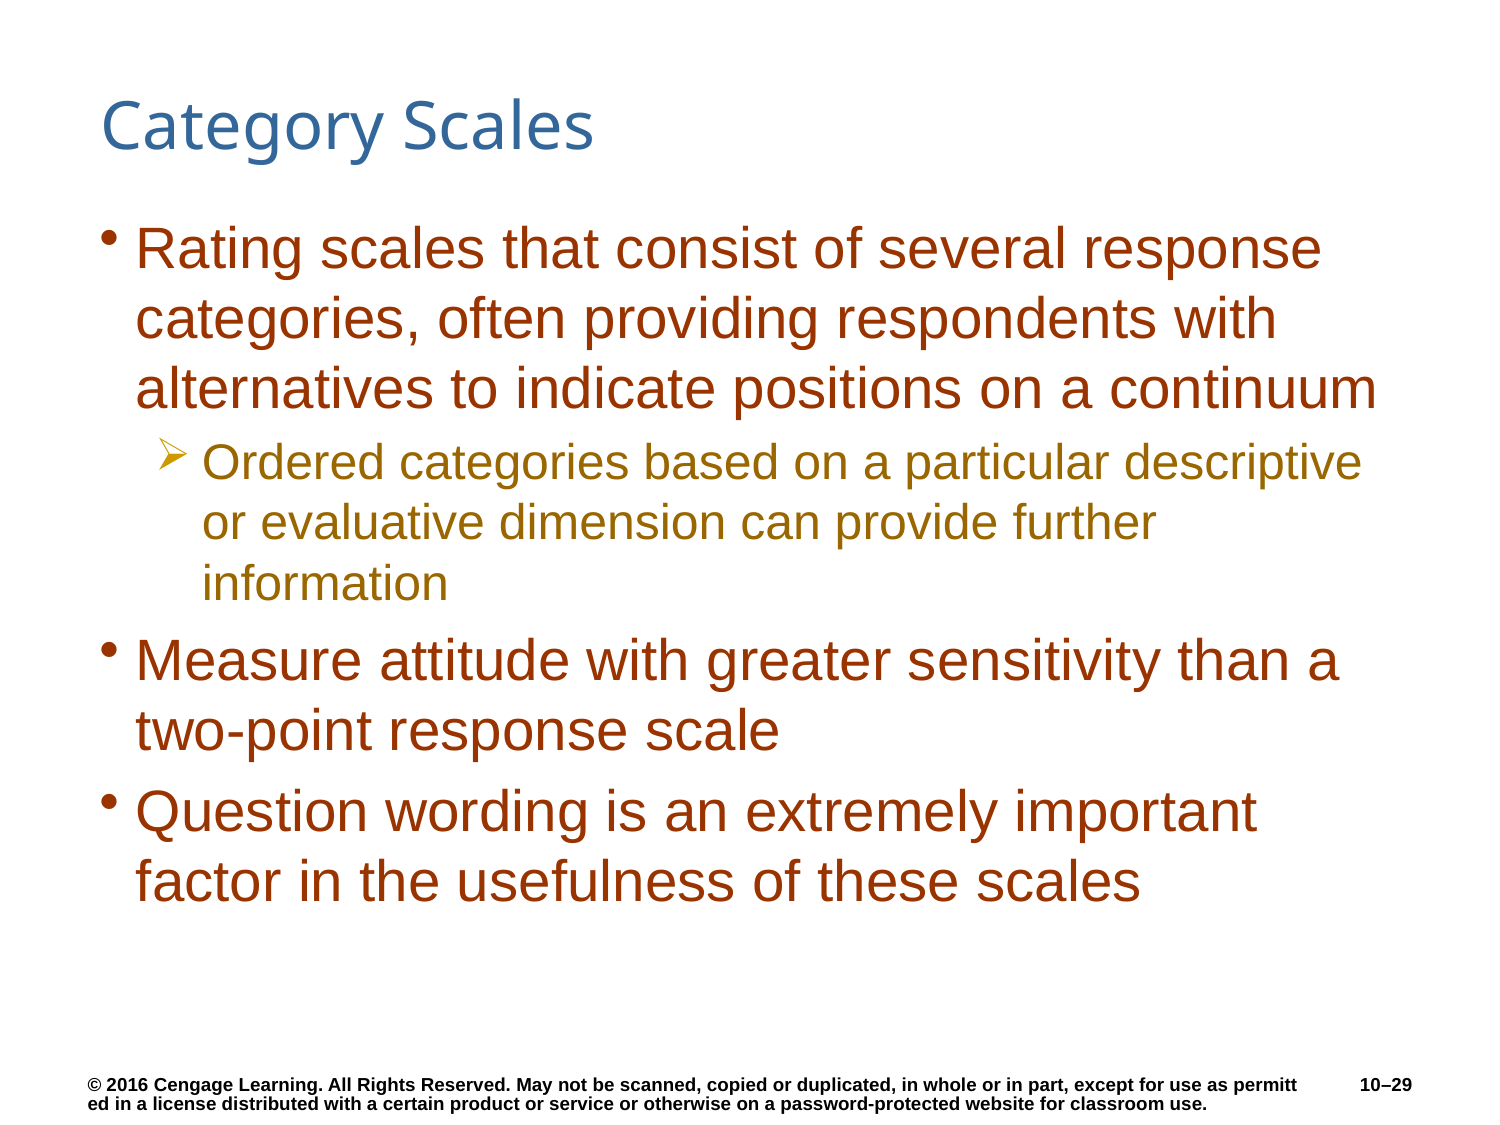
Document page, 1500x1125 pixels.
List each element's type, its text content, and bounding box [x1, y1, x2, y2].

title Category Scales [85, 75, 1411, 171]
slide_number 10–29 [1050, 1042, 1413, 1103]
list Rating scales that consist of several response categories, often providing respondents with alternatives to indicate positions on a continuum Ordered categories based on a particular descriptive or evaluative dimension can provide further information Measure attitude with greater sensitivity than a two-point response scale Question wording is an extremely important factor in the usefulness of these scales [84, 202, 1414, 1013]
footer © 2016 Cengage Learning. All Rights Reserved. May not be scanned, copied or duplicated, in whole or in part, except for use as permitted in a license distributed with a certain product or service or otherwise on a password-protected website for classroom use. [87, 1057, 1050, 1103]
